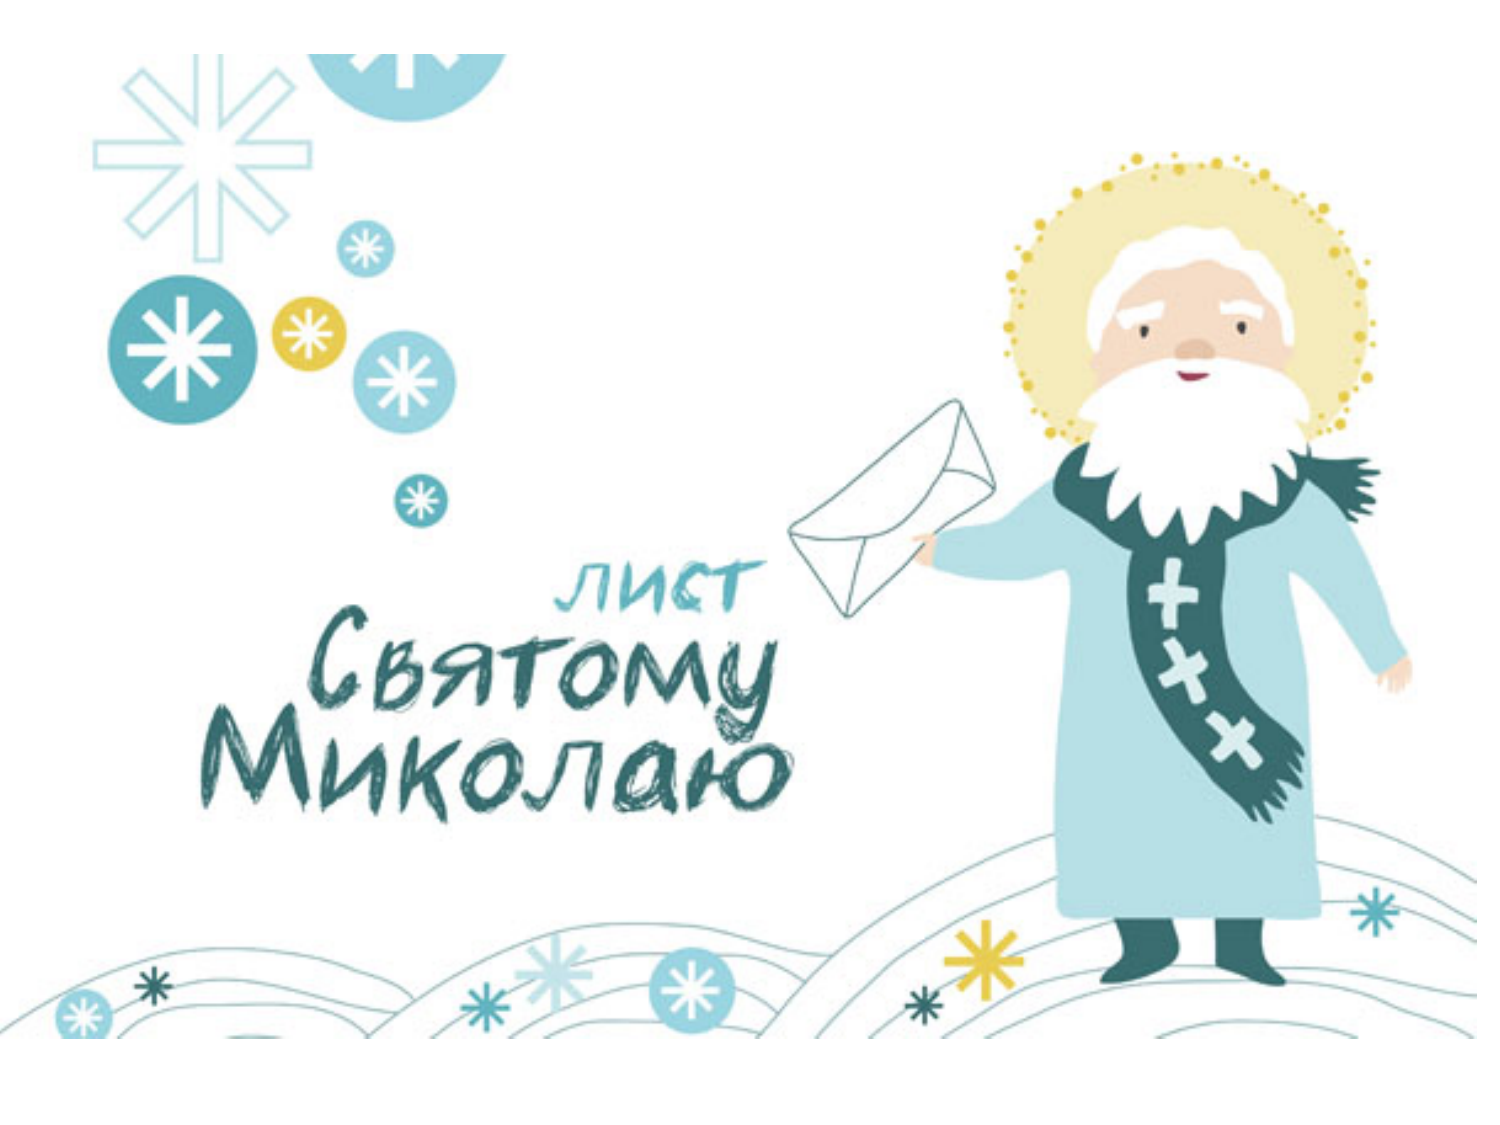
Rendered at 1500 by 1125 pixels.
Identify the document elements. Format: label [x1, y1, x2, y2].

picture [0, 54, 1477, 1040]
